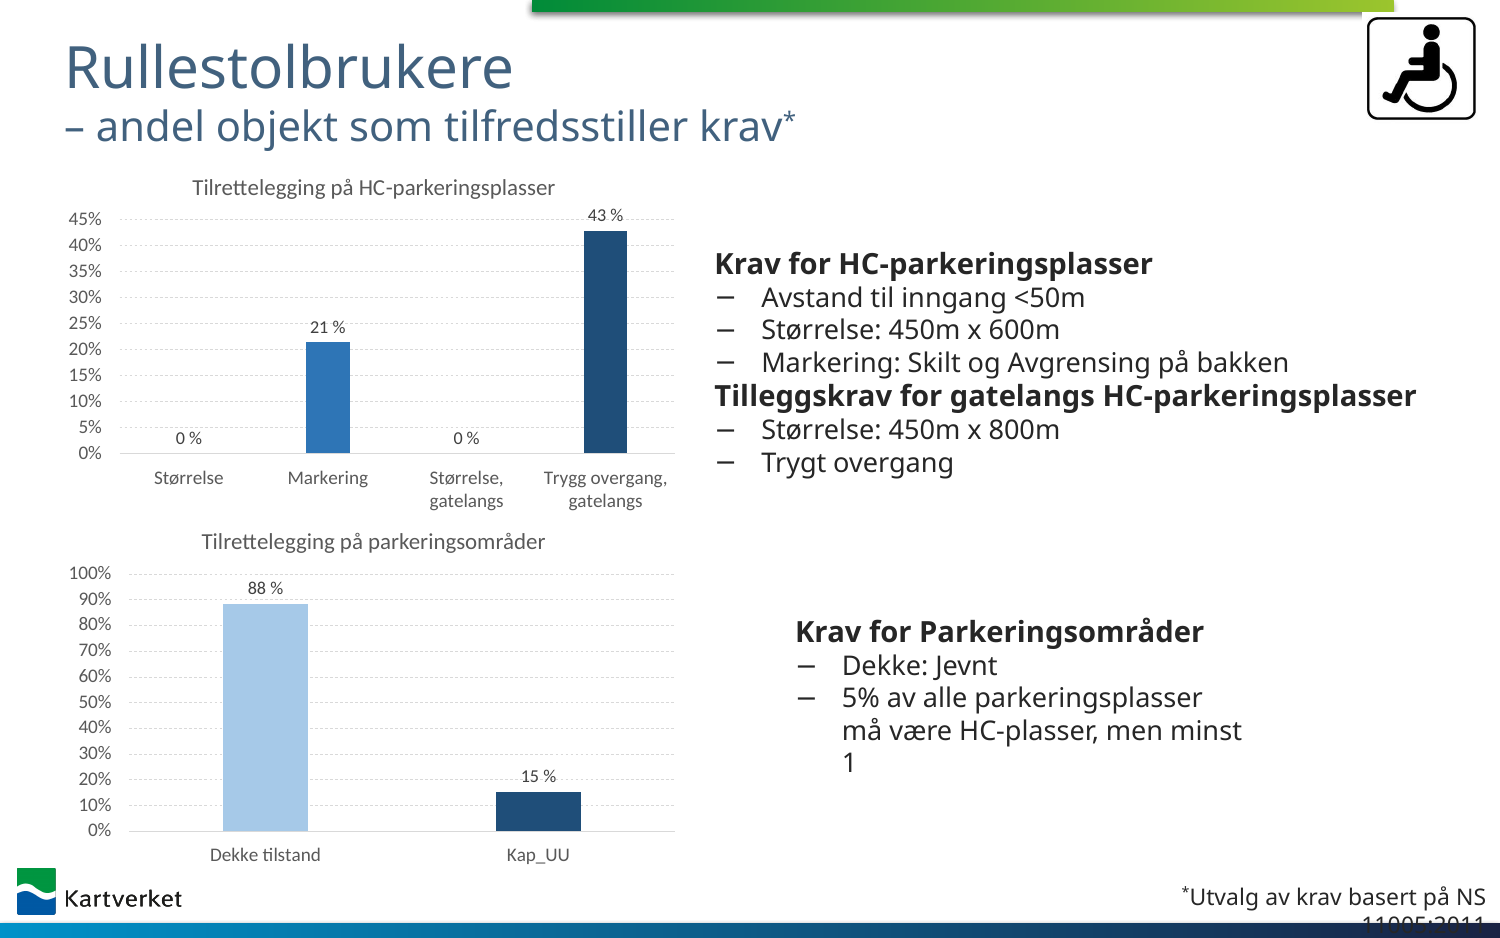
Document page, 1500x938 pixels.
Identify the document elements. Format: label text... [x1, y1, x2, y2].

text_box Rullestolbrukere – andel objekt som tilfredsstiller krav* [49, 25, 1431, 158]
picture [62, 166, 686, 519]
text_box *Utvalg av krav basert på NS 11005:2011 [1068, 873, 1500, 938]
picture [62, 520, 686, 874]
text_box Krav for HC-parkeringsplasser Avstand til inngang <50m Størrelse: 450m x 600m Markering: Skilt og Avgrensing på bakken Tilleggskrav for gatelangs HC-parkeringsplasser Størrelse: 450m x 800m Trygt overgang [699, 237, 1433, 485]
text_box Krav for Parkeringsområder Dekke: Jevnt 5% av alle parkeringsplasser må være HC-plasser, men minst 1 [780, 605, 1261, 786]
picture [1362, 12, 1481, 126]
